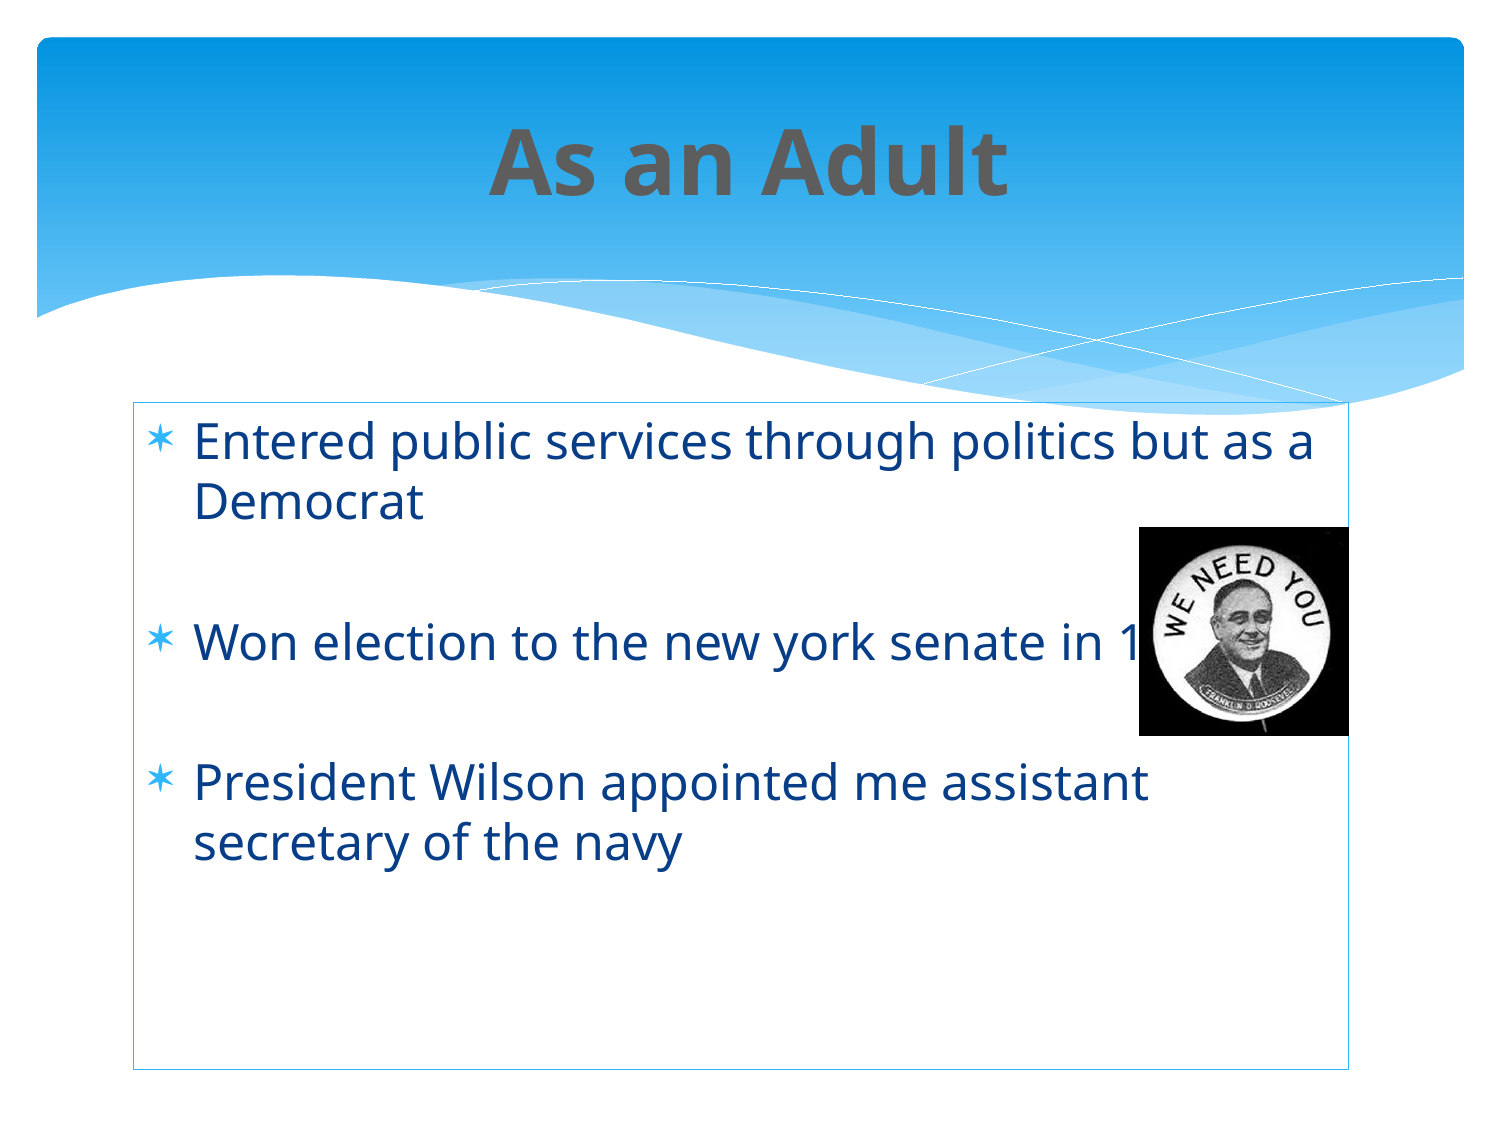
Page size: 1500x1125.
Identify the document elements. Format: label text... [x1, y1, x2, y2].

picture [1139, 526, 1349, 737]
title As an Adult [75, 55, 1425, 261]
list Entered public services through politics but as a Democrat Won election to the new york senate in 1910 President Wilson appointed me assistant secretary of the navy [133, 402, 1349, 1070]
